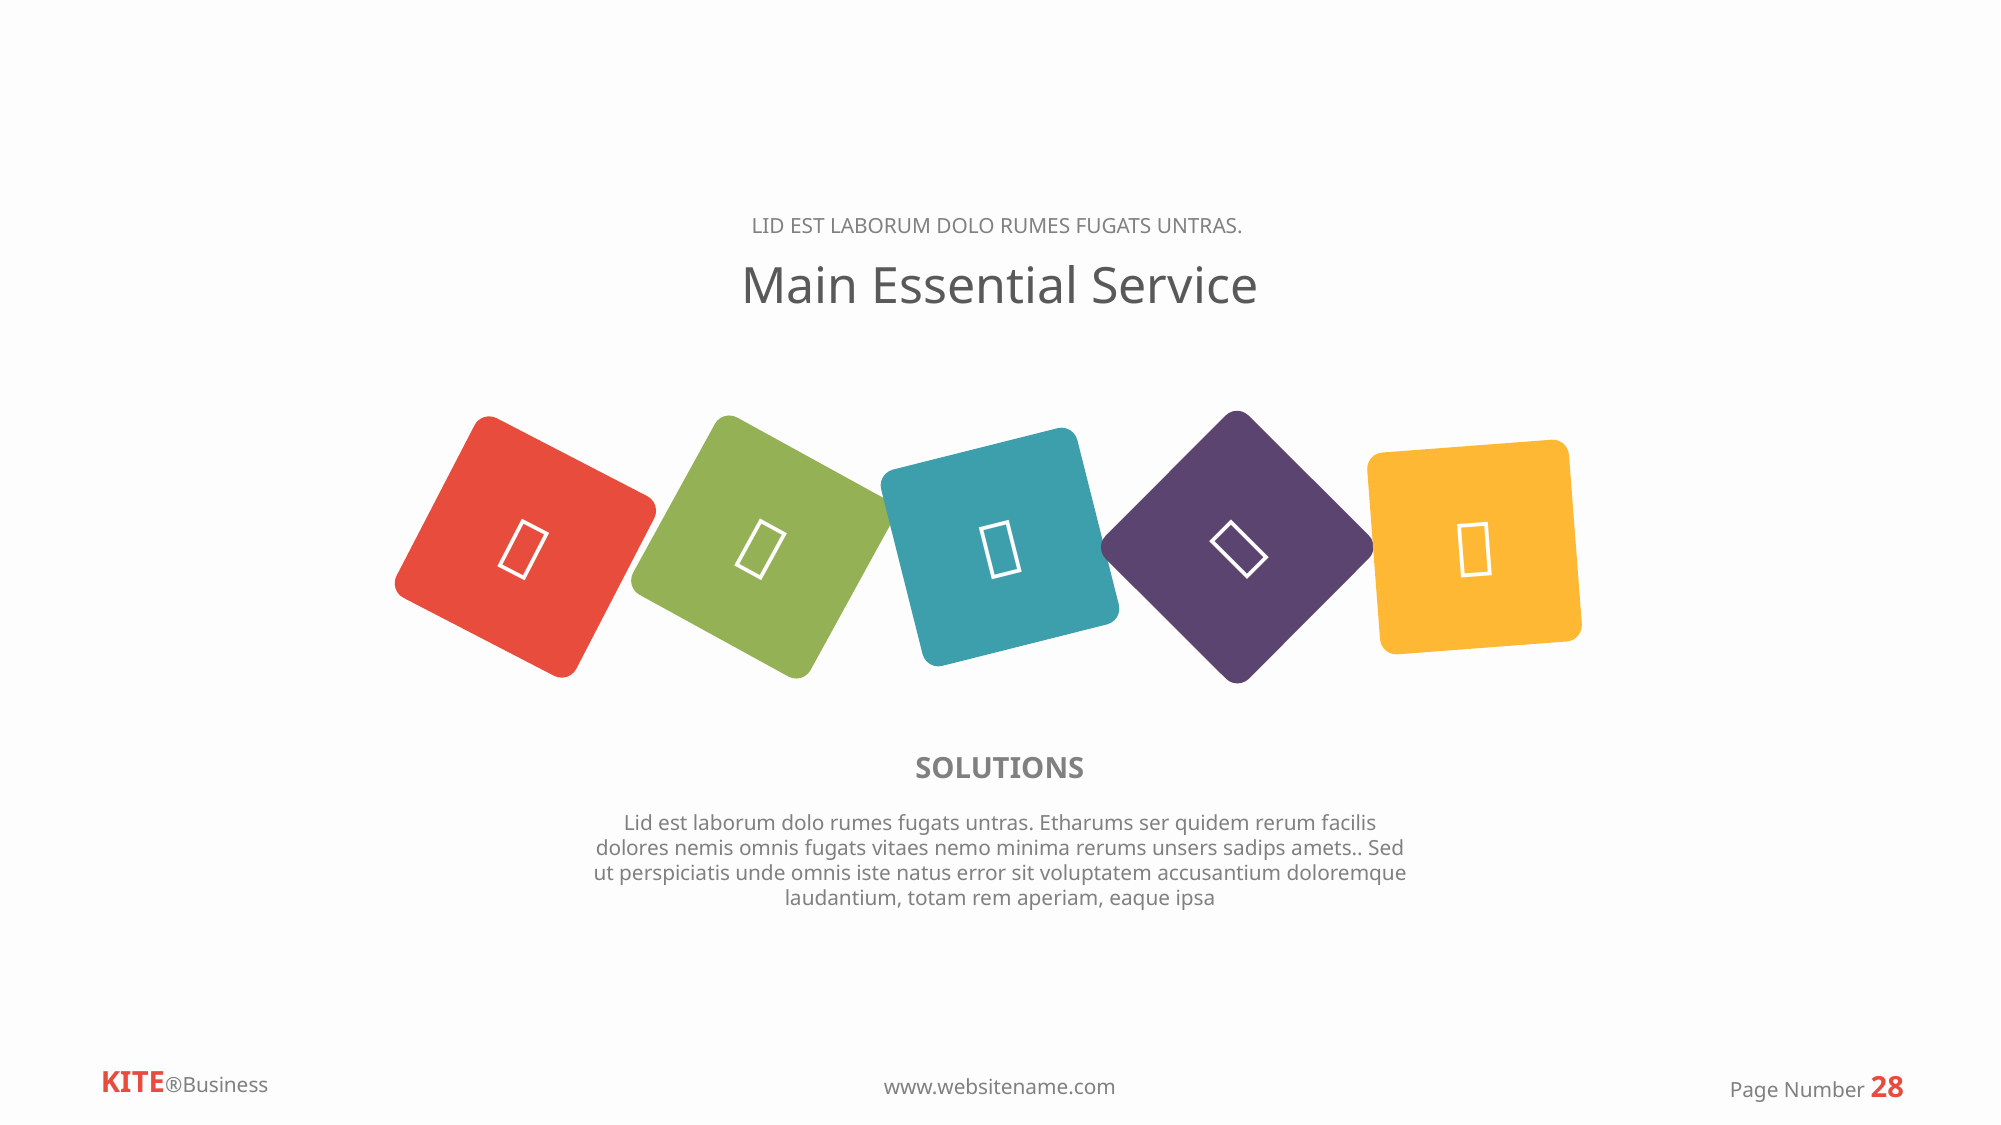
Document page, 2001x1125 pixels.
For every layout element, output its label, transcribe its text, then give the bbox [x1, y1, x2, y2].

text_box  [630, 414, 890, 680]
text_box www.websitename.com [869, 1066, 1131, 1107]
text_box SOLUTIONS Lid est laborum dolo rumes fugats untras. Etharums ser quidem rerum facilis dolores nemis omnis fugats vitaes nemo minima rerums unsers sadips amets.. Sed ut perspiciatis unde omnis iste natus error sit voluptatem accusantium doloremque laudantium, totam rem aperiam, eaque ipsa [576, 742, 1424, 918]
text_box  [1099, 409, 1372, 685]
text_box Main Essential Service [726, 246, 1274, 321]
text_box KITE®Business [85, 1056, 284, 1106]
text_box  [879, 426, 1121, 668]
text_box LID EST LABORUM DOLO RUMES FUGATS UNTRAS. [719, 205, 1281, 246]
text_box Page Number 28 [1715, 1061, 1919, 1112]
text_box  [1366, 438, 1583, 656]
text_box  [393, 415, 658, 679]
